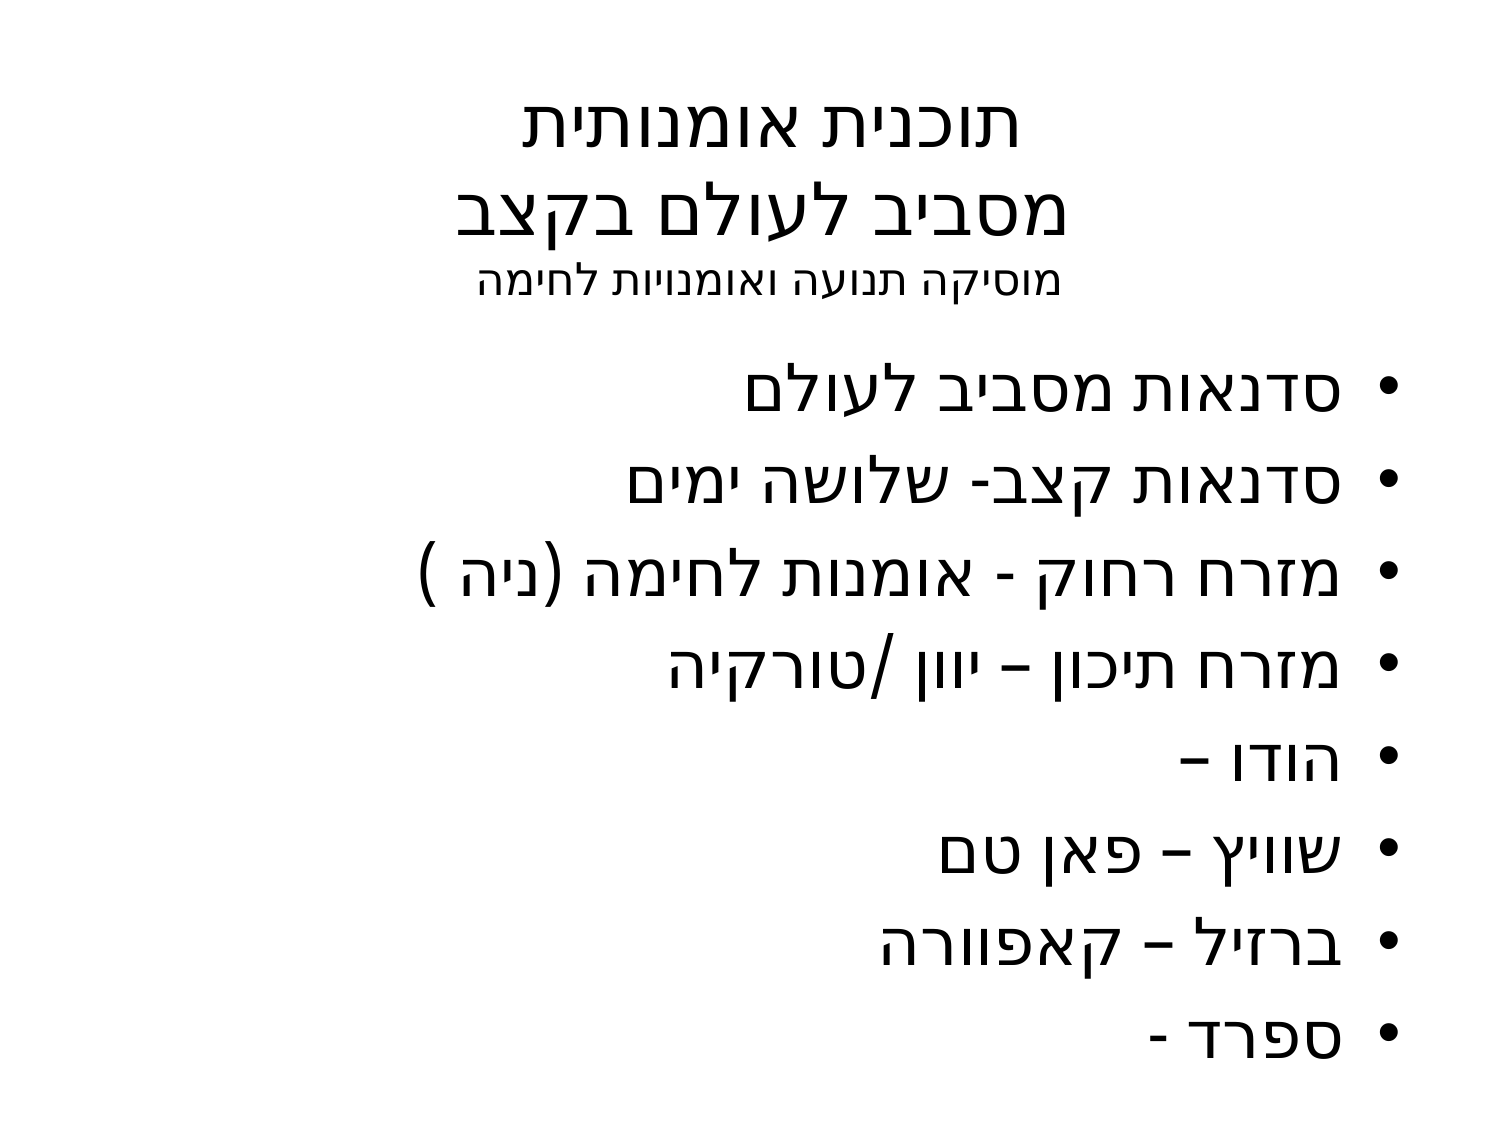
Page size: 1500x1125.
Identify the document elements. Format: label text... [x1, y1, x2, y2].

list סדנאות מסביב לעולם סדנאות קצב- שלושה ימים מזרח רחוק - אומנות לחימה (ניה ) מזרח תיכון – יוון /טורקיה הודו – שוויץ – פאן טם ברזיל – קאפוורה ספרד - [64, 338, 1415, 1081]
title תוכנית אומנותית מסביב לעולם בקצב מוסיקה תנועה ואומנויות לחימה [88, 66, 1439, 313]
